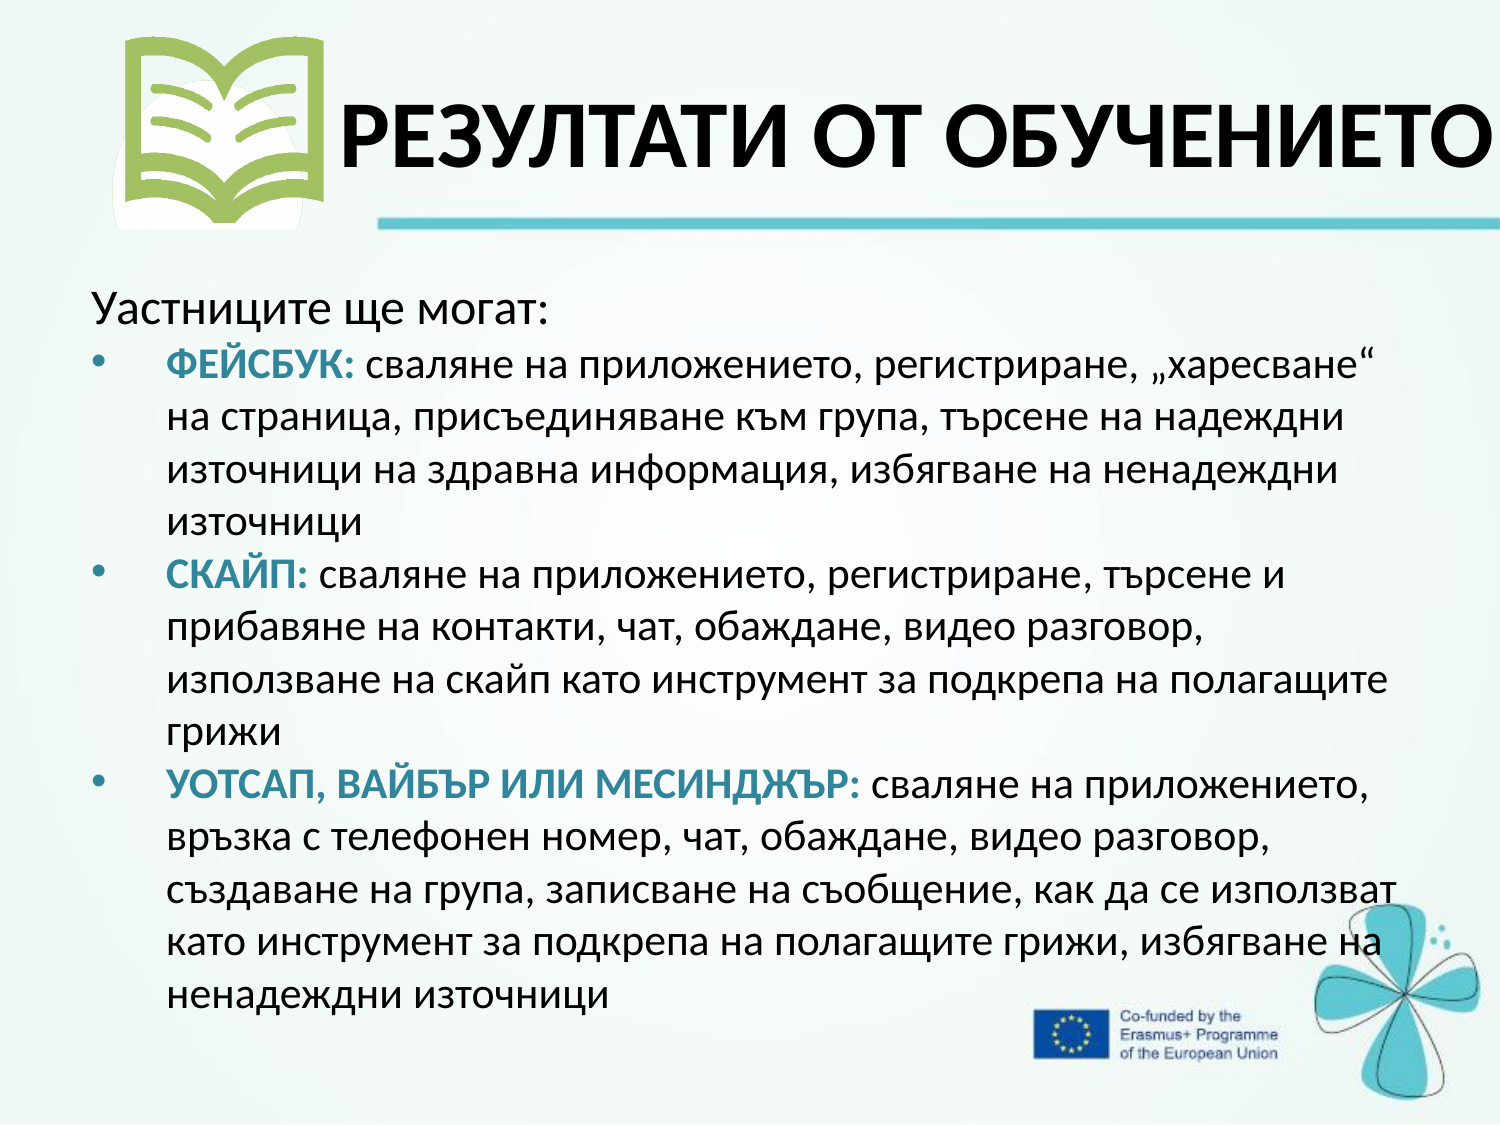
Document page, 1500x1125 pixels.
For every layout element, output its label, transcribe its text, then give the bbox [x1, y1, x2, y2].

text_box Уастниците ще могат: ФЕЙСБУК: сваляне на приложението, регистриране, „харесване“ на страница, присъединяване към група, търсене на надеждни източници на здравна информация, избягване на ненадеждни източници СКАЙП: сваляне на приложението, регистриране, търсене и прибавяне на контакти, чат, обаждане, видео разговор, използване на скайп като инструмент за подкрепа на полагащите грижи УОТСАП, ВАЙБЪР ИЛИ МЕСИНДЖЪР: сваляне на приложението, връзка с телефонен номер, чат, обаждане, видео разговор, създаване на група, записване на съобщение, как да се използват като инструмент за подкрепа на полагащите грижи, избягване на ненадеждни източници [76, 236, 1427, 1080]
text_box РЕЗУЛТАТИ ОТ ОБУЧЕНИЕТО [380, 64, 1500, 195]
picture [0, 0, 1500, 1125]
